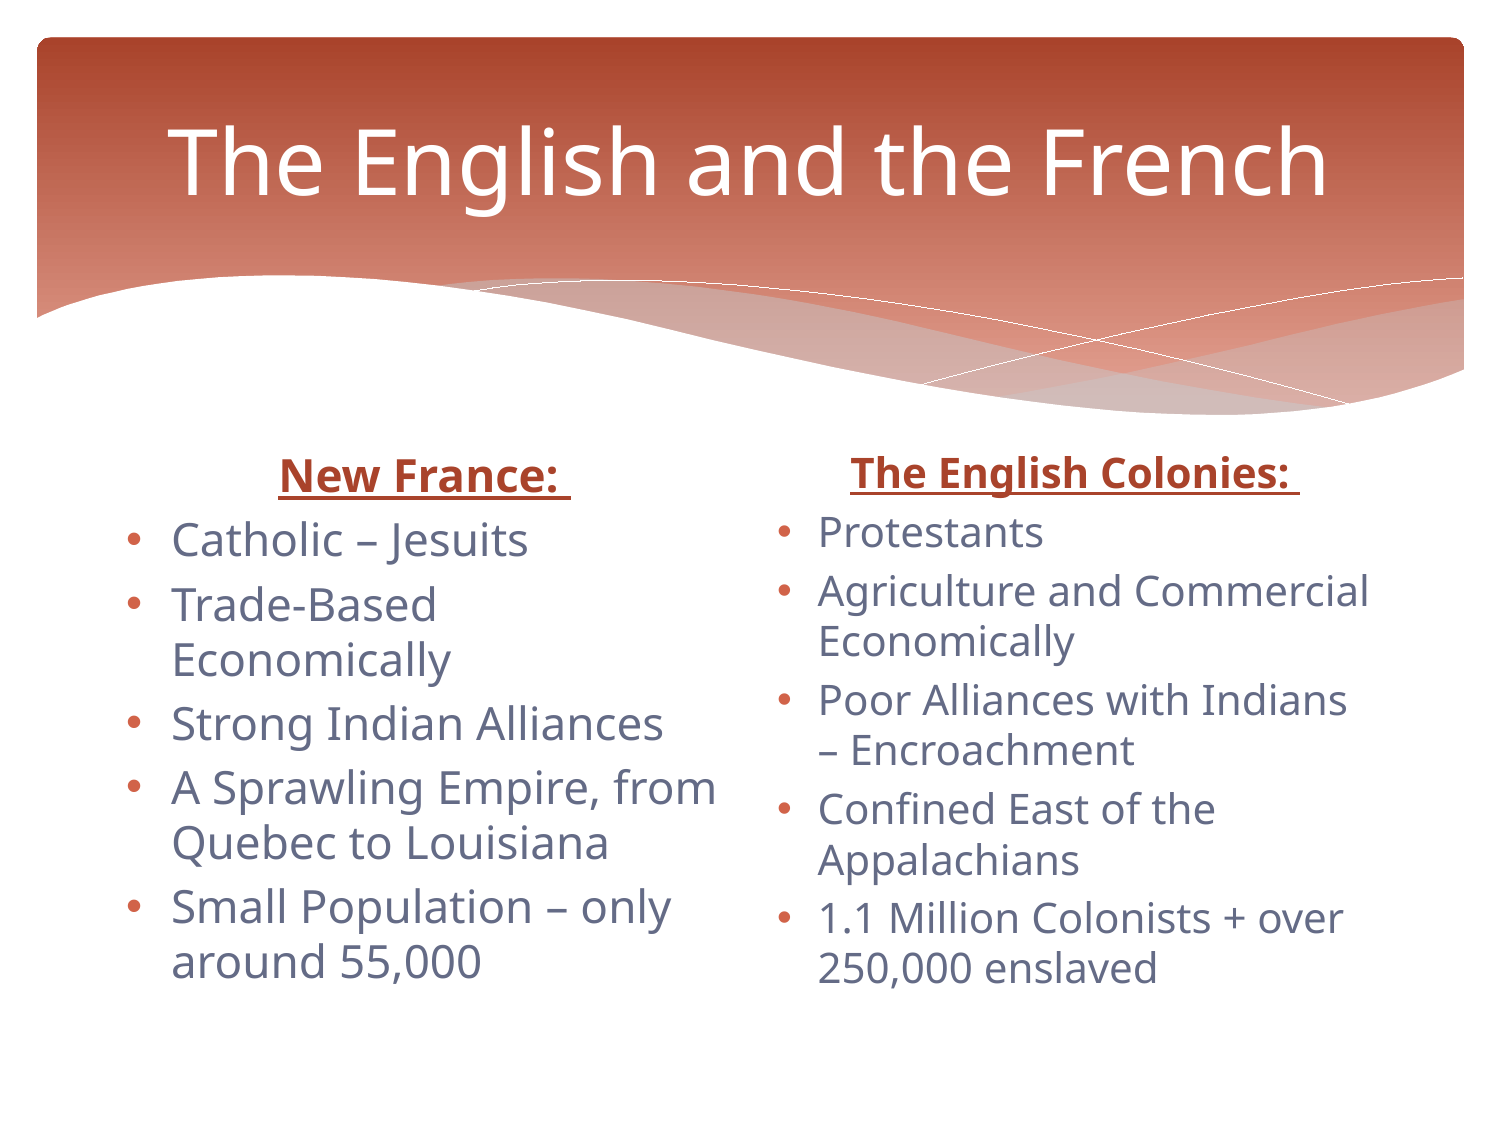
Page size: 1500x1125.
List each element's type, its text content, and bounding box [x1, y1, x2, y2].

title The English and the French [75, 55, 1425, 261]
list New France: Catholic – Jesuits Trade-Based Economically Strong Indian Alliances A Sprawling Empire, from Quebec to Louisiana Small Population – only around 55,000 [111, 439, 738, 1005]
list The English Colonies: Protestants Agriculture and Commercial Economically Poor Alliances with Indians – Encroachment Confined East of the Appalachians 1.1 Million Colonists + over 250,000 enslaved [761, 439, 1389, 1005]
